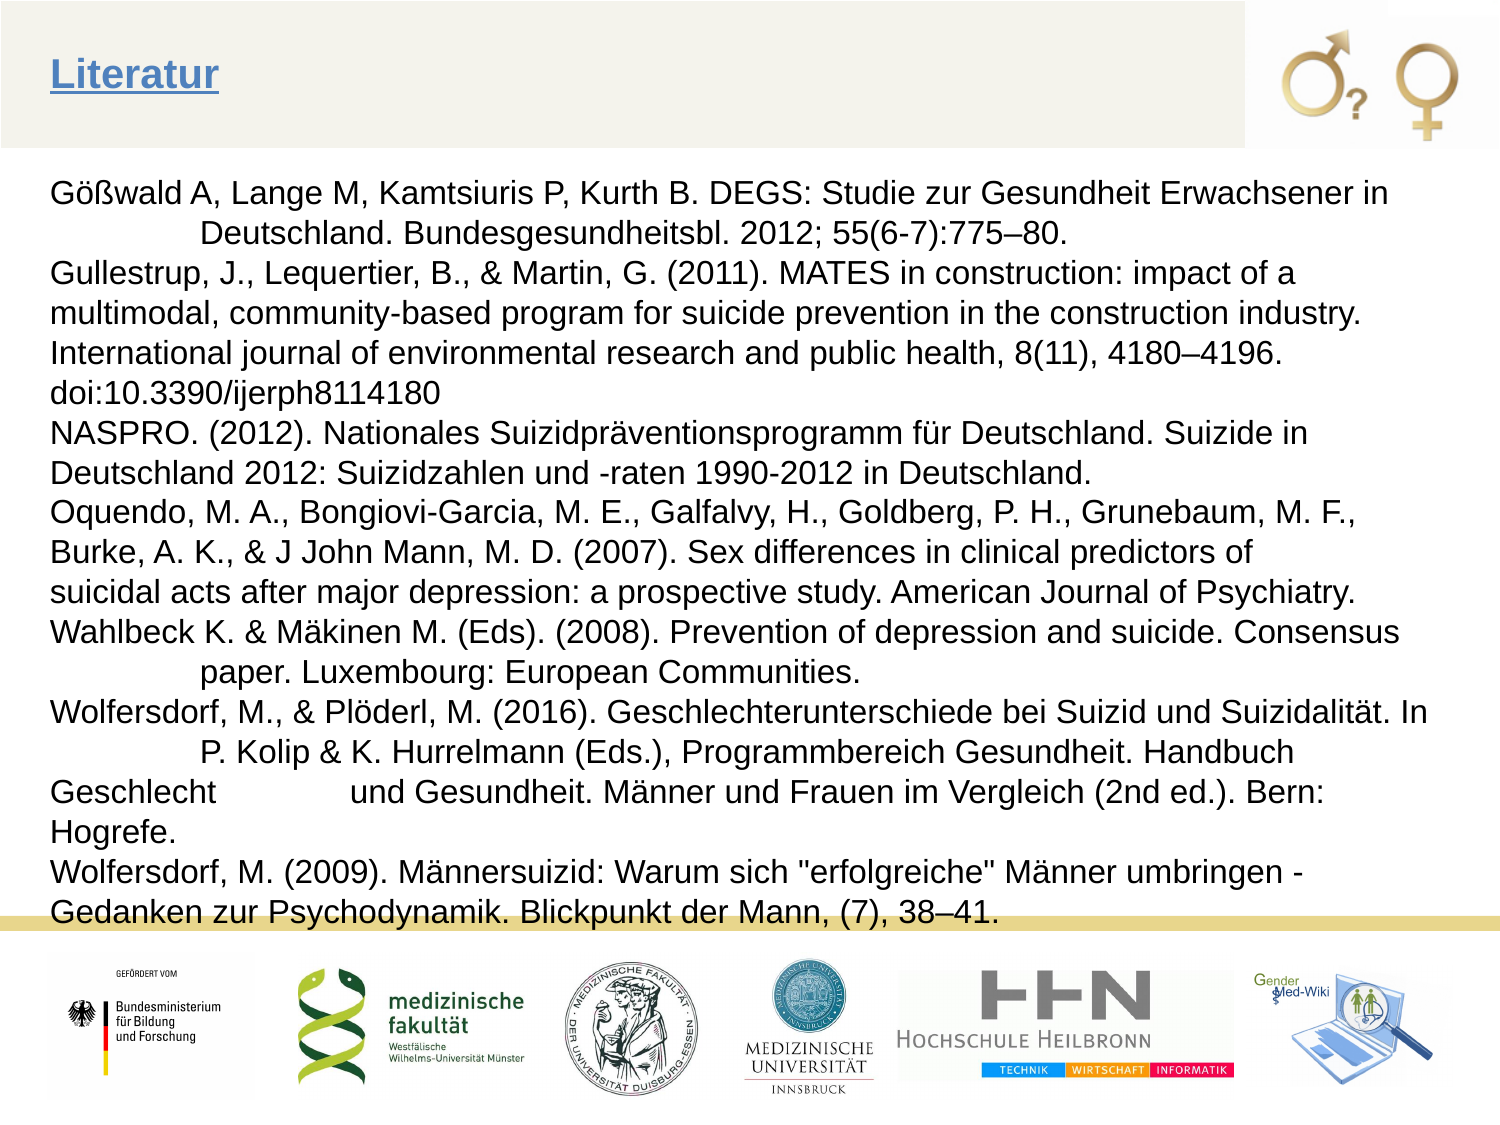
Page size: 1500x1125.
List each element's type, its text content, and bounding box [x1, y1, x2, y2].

picture [1245, 0, 1500, 149]
picture [47, 952, 255, 1100]
text_box Gößwald A, Lange M, Kamtsiuris P, Kurth B. DEGS: Studie zur Gesundheit Erwachsener in Deutschland. Bundesgesundheitsbl. 2012; 55(6-7):775–80. Gullestrup, J., Lequertier, B., & Martin, G. (2011). MATES in construction: impact of a multimodal, community-based program for suicide prevention in the construction industry. International journal of environmental research and public health, 8(11), 4180–4196. doi:10.3390/ijerph8114180 NASPRO. (2012). Nationales Suizidpräventionsprogramm für Deutschland. Suizide in Deutschland 2012: Suizidzahlen und -raten 1990-2012 in Deutschland. Oquendo, M. A., Bongiovi-Garcia, M. E., Galfalvy, H., Goldberg, P. H., Grunebaum, M. F., Burke, A. K., & J John Mann, M. D. (2007). Sex differences in clinical predictors of suicidal acts after major depression: a prospective study. American Journal of Psychiatry. Wahlbeck K. & Mäkinen M. (Eds). (2008). Prevention of depression and suicide. Consensus paper. Luxembourg: European Communities. Wolfersdorf, M., & Plöderl, M. (2016). Geschlechterunterschiede bei Suizid und Suizidalität. In P. Kolip & K. Hurrelmann (Eds.), Programmbereich Gesundheit. Handbuch Geschlecht und Gesundheit. Männer und Frauen im Vergleich (2nd ed.). Bern: Hogrefe. Wolfersdorf, M. (2009). Männersuizid: Warum sich "erfolgreiche" Männer umbringen - Gedanken zur Psychodynamik. Blickpunkt der Mann, (7), 38–41. [35, 163, 1465, 938]
picture [1246, 965, 1453, 1087]
text_box Literatur [35, 39, 1184, 105]
picture [298, 952, 1234, 1100]
